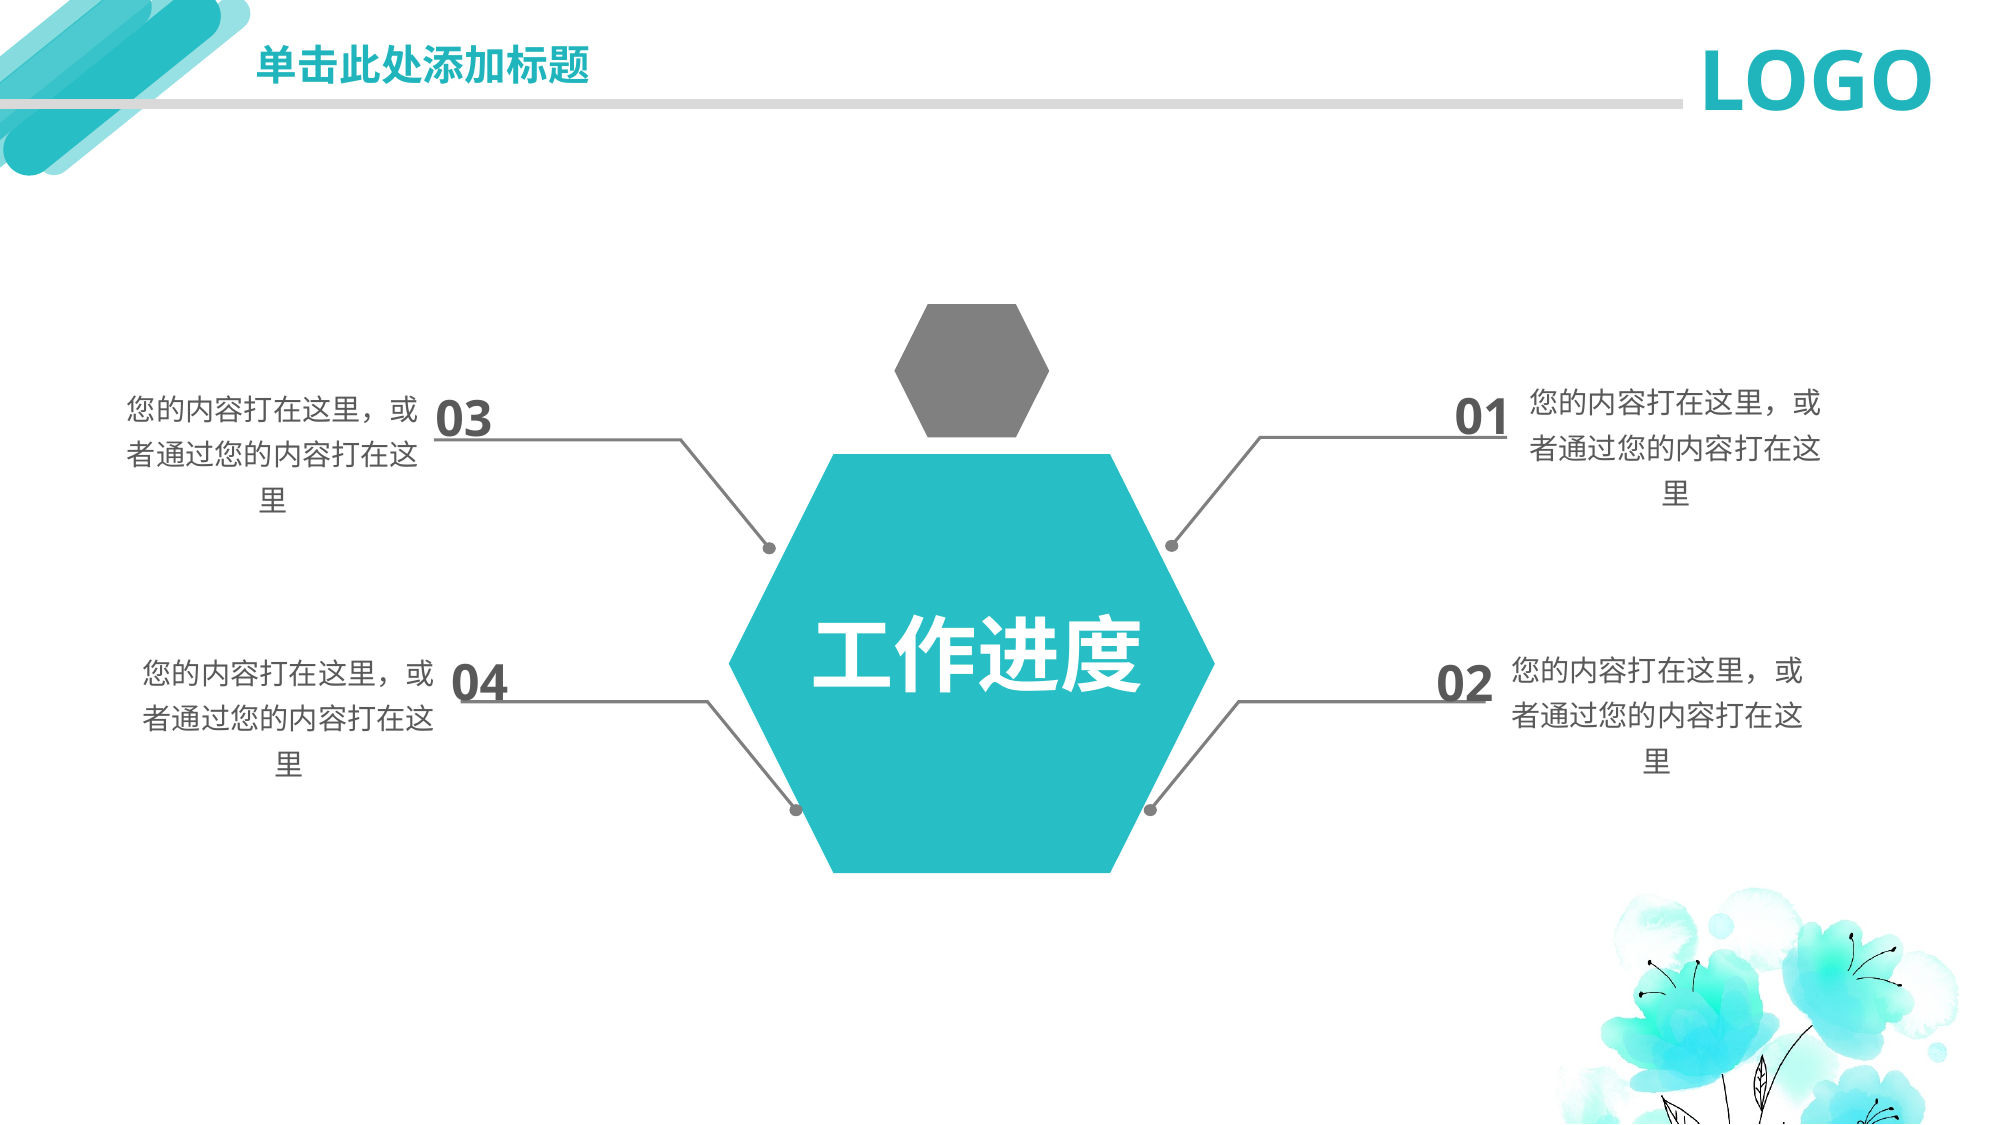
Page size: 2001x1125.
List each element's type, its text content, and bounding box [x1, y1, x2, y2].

text_box 单击此处添加标题 [241, 31, 605, 97]
text_box 您的内容打在这里，或者通过您的内容打在这里 [1508, 367, 1850, 518]
text_box [893, 303, 1051, 439]
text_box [433, 439, 776, 555]
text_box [460, 701, 803, 817]
text_box 您的内容打在这里，或者通过您的内容打在这里 [98, 373, 433, 525]
text_box LOGO [1683, 19, 2000, 135]
picture [1552, 810, 1960, 1124]
text_box 您的内容打在这里，或者通过您的内容打在这里 [1486, 634, 1832, 786]
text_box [1143, 701, 1486, 817]
text_box 04 [428, 625, 531, 719]
text_box [727, 453, 1216, 701]
text_box 03 [412, 361, 516, 454]
text_box 01 [1431, 359, 1535, 452]
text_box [1165, 437, 1508, 552]
text_box 工作进度 [795, 594, 1159, 710]
text_box 您的内容打在这里，或者通过您的内容打在这里 [114, 637, 460, 789]
text_box [803, 710, 1143, 875]
text_box 02 [1413, 626, 1516, 720]
